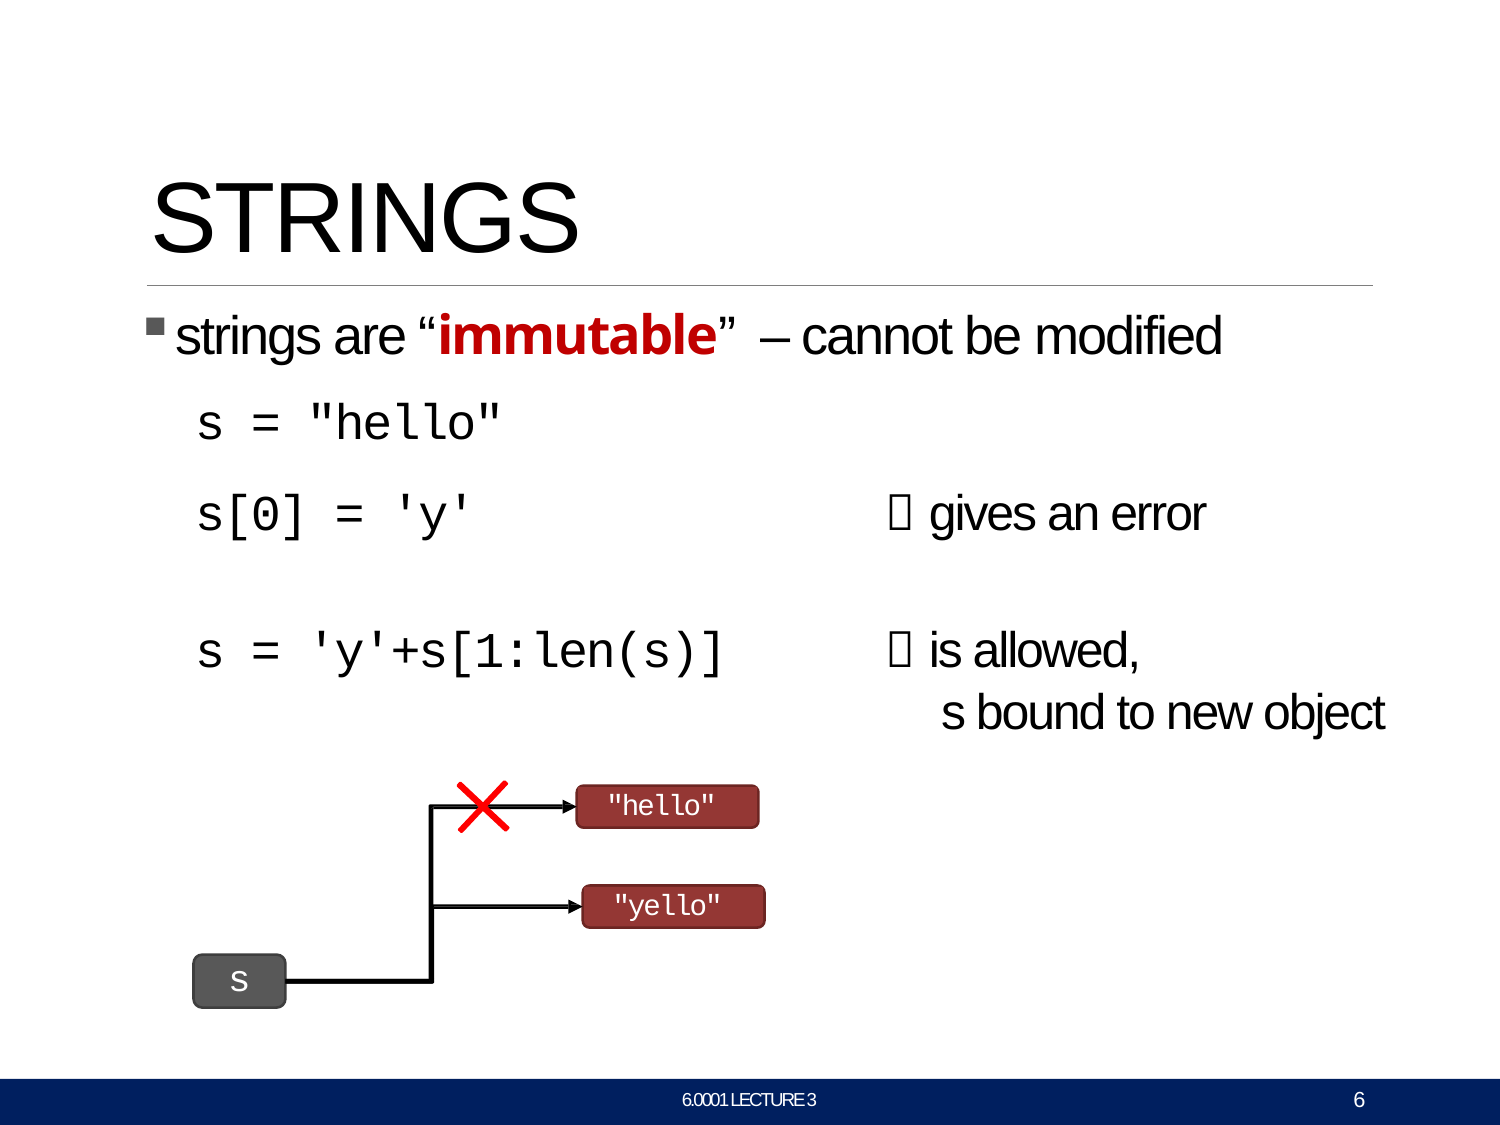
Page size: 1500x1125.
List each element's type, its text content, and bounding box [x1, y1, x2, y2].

text_box  gives an error  is allowed, s bound to new object [882, 470, 1396, 740]
text_box [501, 696, 840, 1026]
footer 6.0001 LECTURE 3 [679, 1090, 821, 1125]
text_box [457, 781, 509, 832]
text_box "yello" [584, 886, 764, 921]
text_box [285, 899, 583, 984]
title STRINGS [147, 149, 663, 272]
text_box "hello" [578, 787, 758, 821]
text_box 6 [1349, 1078, 1369, 1112]
text_box [582, 888, 765, 928]
text_box [576, 788, 759, 828]
text_box s[0] = 'y' s = 'y'+s[1:len(s)] [192, 470, 800, 678]
text_box [193, 954, 286, 1008]
text_box [428, 804, 479, 978]
text_box s [226, 952, 253, 1000]
text_box strings are “immutable” – cannot be modified s = "hello" [132, 272, 1275, 450]
text_box [487, 799, 577, 814]
